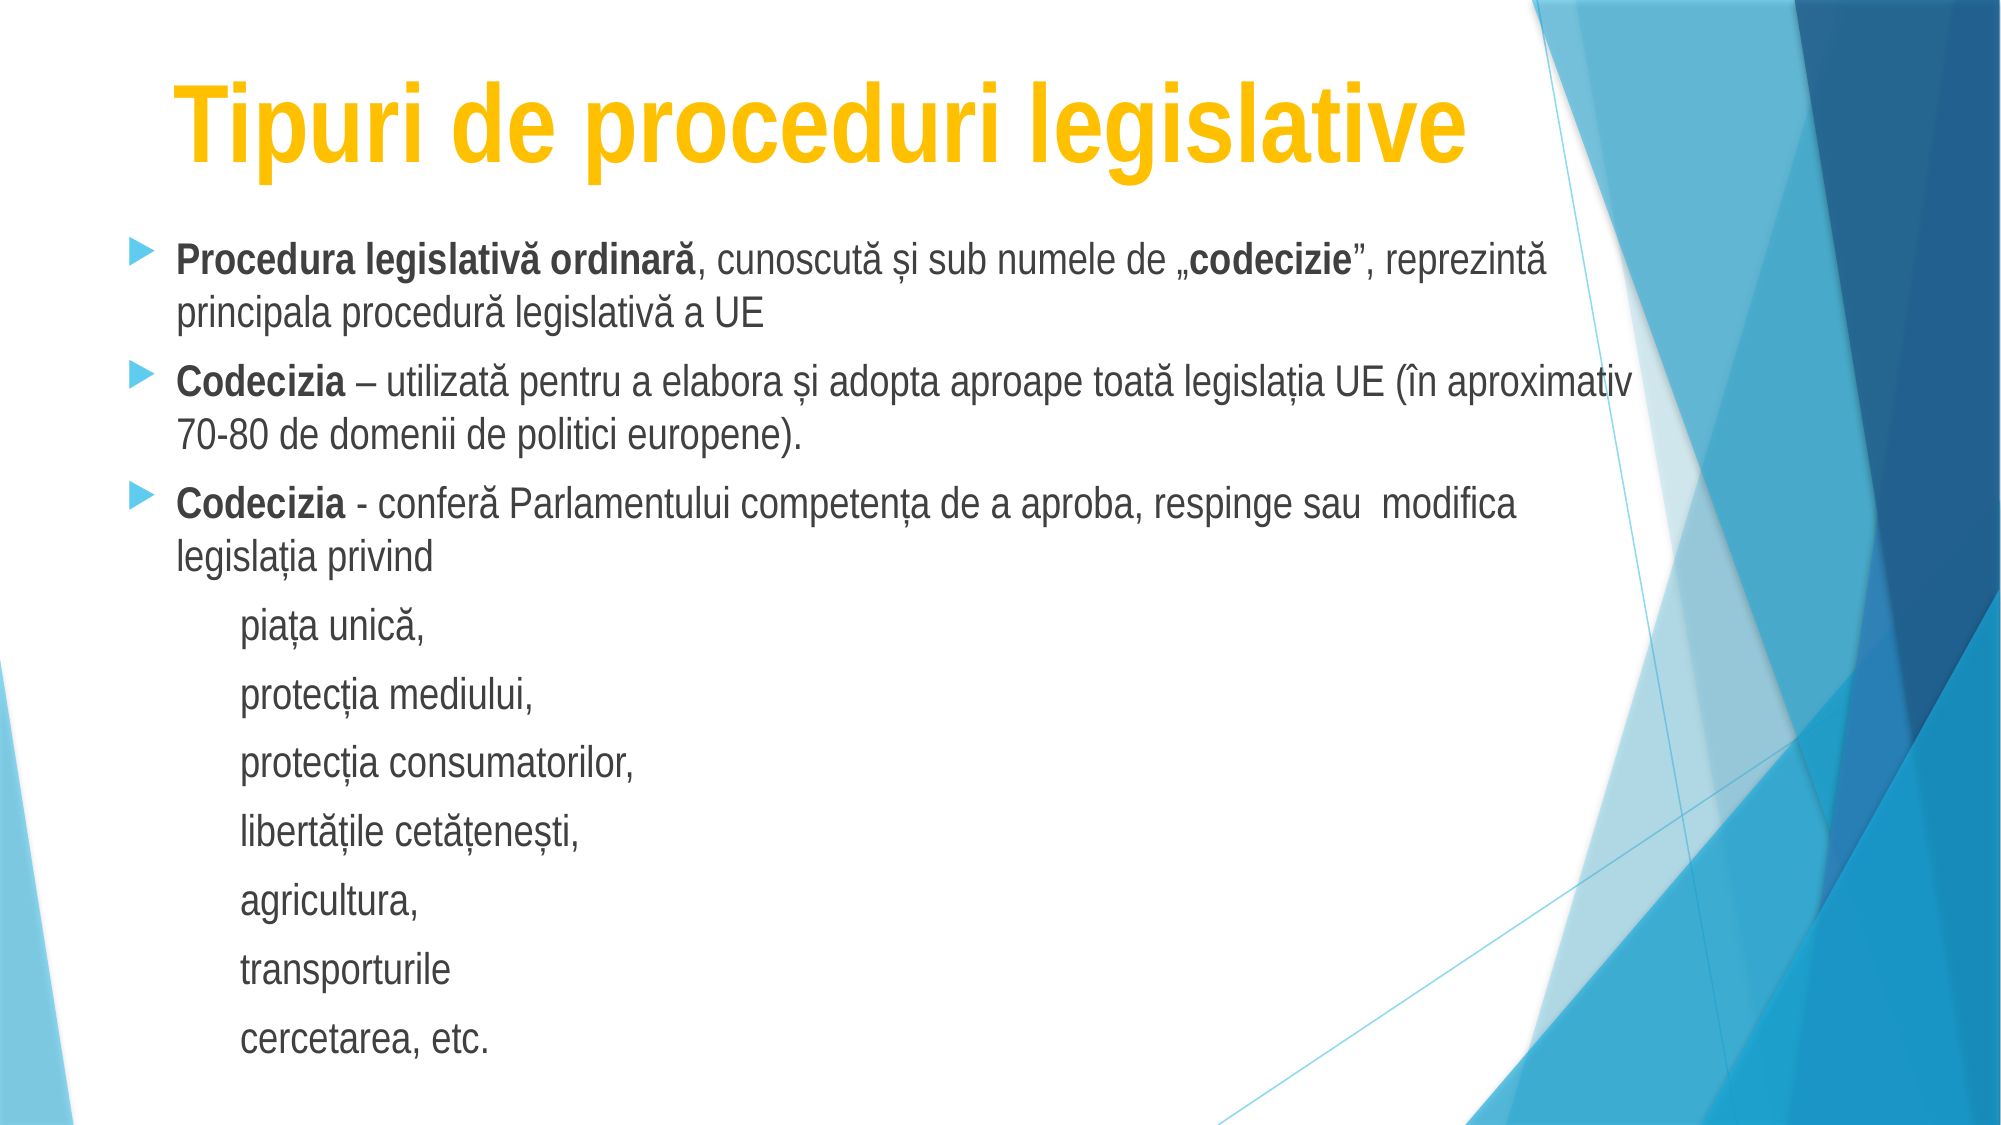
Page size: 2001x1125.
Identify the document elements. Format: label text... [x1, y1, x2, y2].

title Tipuri de proceduri legislative [158, 44, 1522, 222]
list Procedura legislativă ordinară, cunoscută și sub numele de „codecizie”, reprezintă principala procedură legislativă a UE Codecizia – utilizată pentru a elabora și adopta aproape toată legislația UE (în aproximativ 70-80 de domenii de politici europene). Codecizia - conferă Parlamentului competența de a aproba, respinge sau modifica legislația privind piața unică, protecția mediului, protecția consumatorilor, libertățile cetățenești, agricultura, transporturile cercetarea, etc. [111, 222, 1670, 1075]
